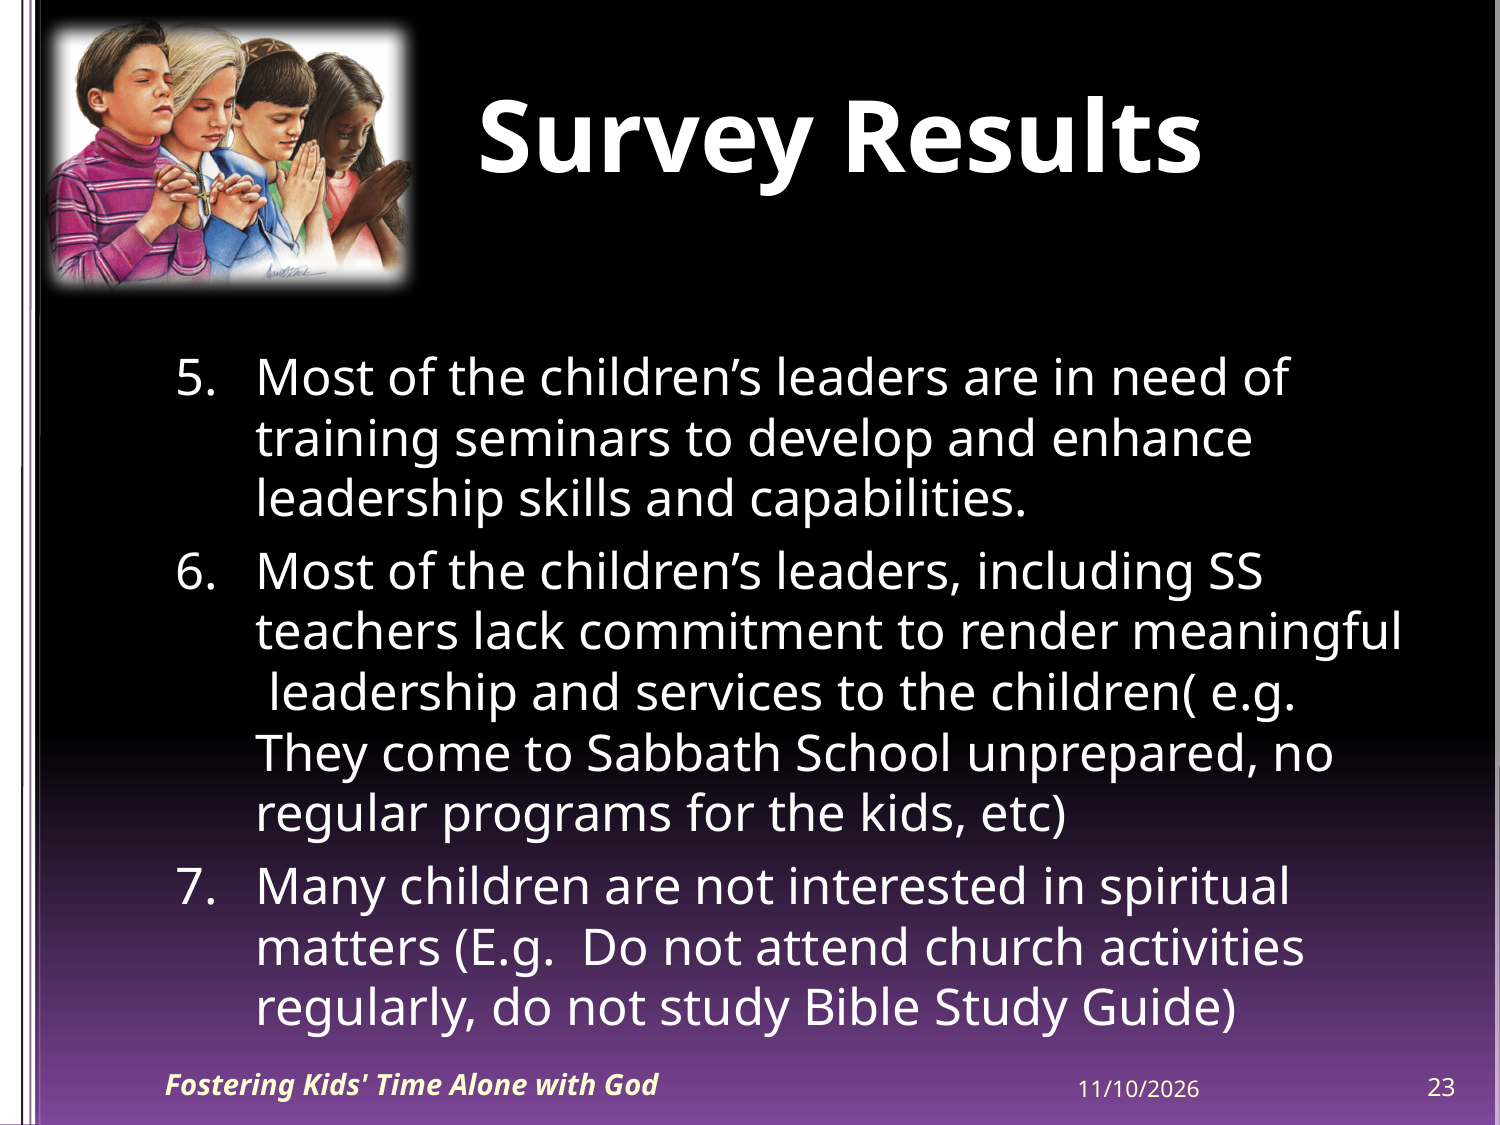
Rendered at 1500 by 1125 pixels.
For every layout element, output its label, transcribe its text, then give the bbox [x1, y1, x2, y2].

footer Fostering Kids' Time Alone with God [150, 1053, 1063, 1114]
slide_number 23 [1412, 1053, 1488, 1114]
list 5. Most of the children’s leaders are in need of training seminars to develop and enhance leadership skills and capabilities. 6. Most of the children’s leaders, including SS teachers lack commitment to render meaningful leadership and services to the children( e.g. They come to Sabbath School unprepared, no regular programs for the kids, etc) 7. Many children are not interested in spiritual matters (E.g. Do not attend church activities regularly, do not study Bible Study Guide) [150, 337, 1425, 1053]
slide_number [1063, 1053, 1412, 1114]
picture [48, 23, 411, 289]
title Survey Results [462, 37, 1450, 229]
